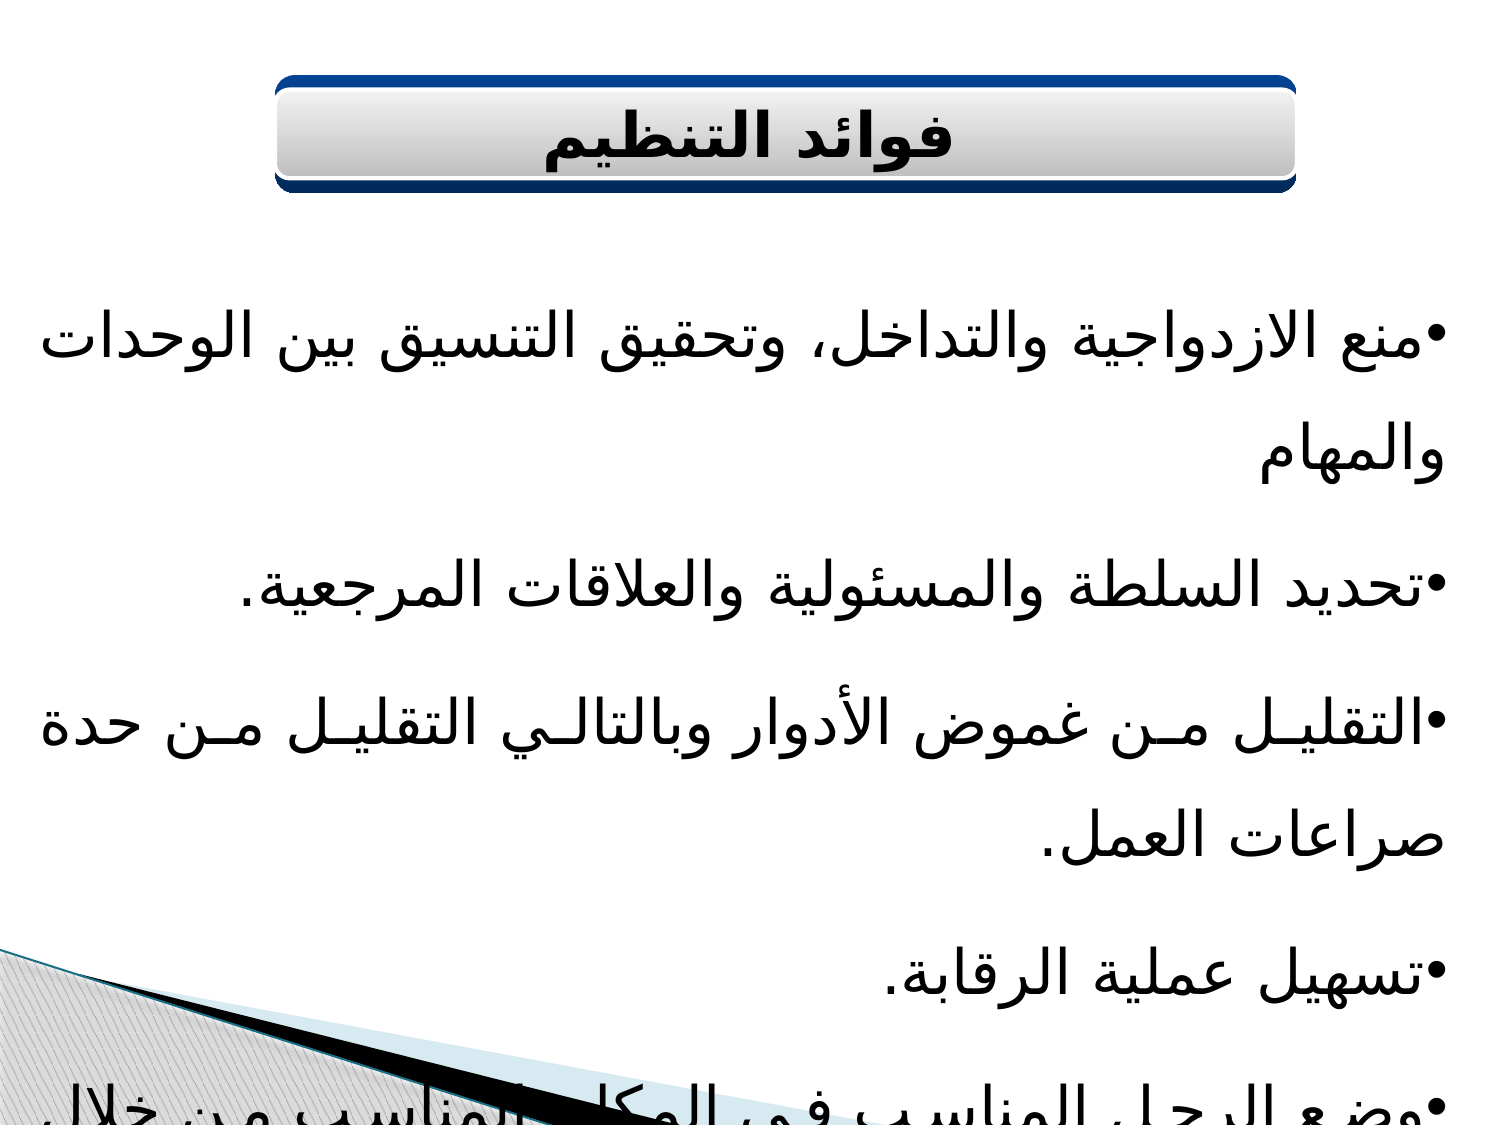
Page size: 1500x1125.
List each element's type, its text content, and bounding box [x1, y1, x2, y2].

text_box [274, 74, 1298, 194]
text_box منع الازدواجية والتداخل، وتحقيق التنسيق بين الوحدات والمهام تحديد السلطة والمسئولية والعلاقات المرجعية. التقليل من غموض الأدوار وبالتالي التقليل من حدة صراعات العمل. تسهيل عملية الرقابة. وضع الرجل المناسب في المكان المناسب من خلال تكريس مبدأ التخصص. [24, 249, 1463, 1125]
